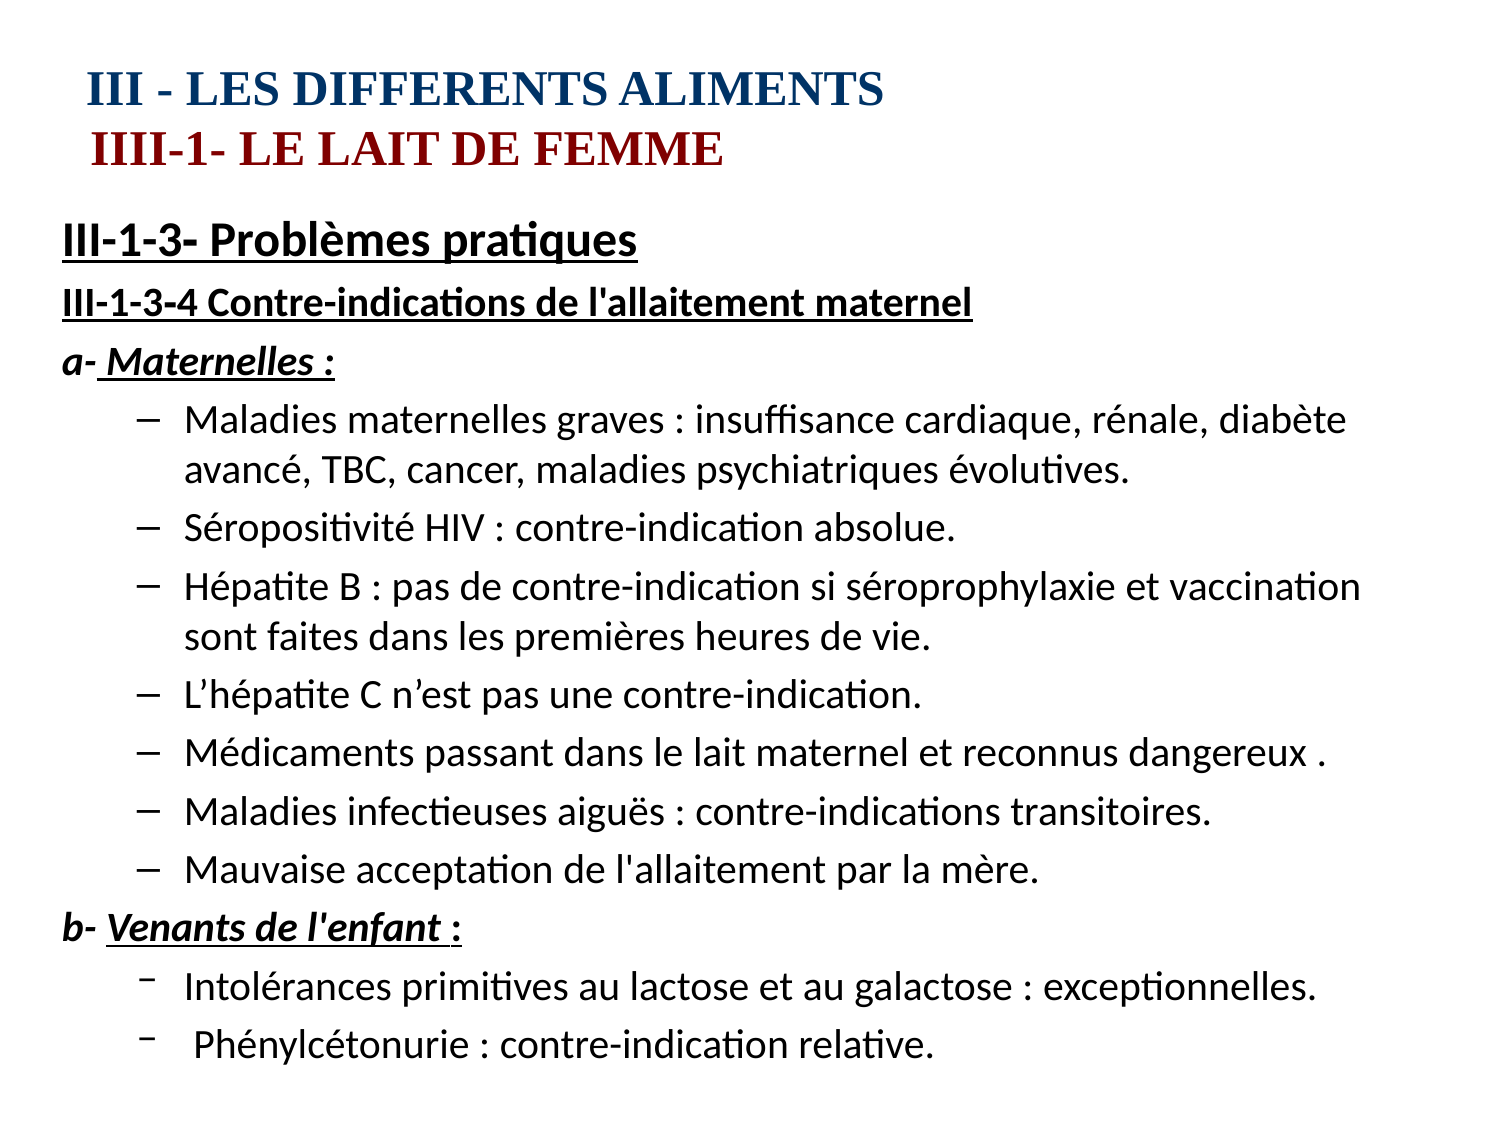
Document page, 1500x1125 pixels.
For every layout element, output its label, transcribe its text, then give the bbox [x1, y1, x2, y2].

list III-1-3‑ Problèmes pratiques III-1-3‑4 Contre-indications de l'allaitement maternel a- Maternelles : Maladies maternelles graves : insuffisance cardiaque, rénale, diabète avancé, TBC, cancer, maladies psychiatriques évolutives. Séropositivité HIV : contre-indication absolue. Hépatite B : pas de contre-indication si séroprophylaxie et vaccination sont faites dans les premières heures de vie. L’hépatite C n’est pas une contre-indication. Médicaments passant dans le lait maternel et reconnus dangereux . Maladies infectieuses aiguës : contre-indications transitoires. Mauvaise acceptation de l'allaitement par la mère. b- Venants de l'enfant : Intolérances primitives au lactose et au galactose : exceptionnelles. Phénylcétonurie : contre-indication relative. [46, 198, 1442, 1079]
title III ‑ LES DIFFERENTS ALIMENTS IIII-1‑ LE LAIT DE FEMME [0, 105, 1351, 247]
